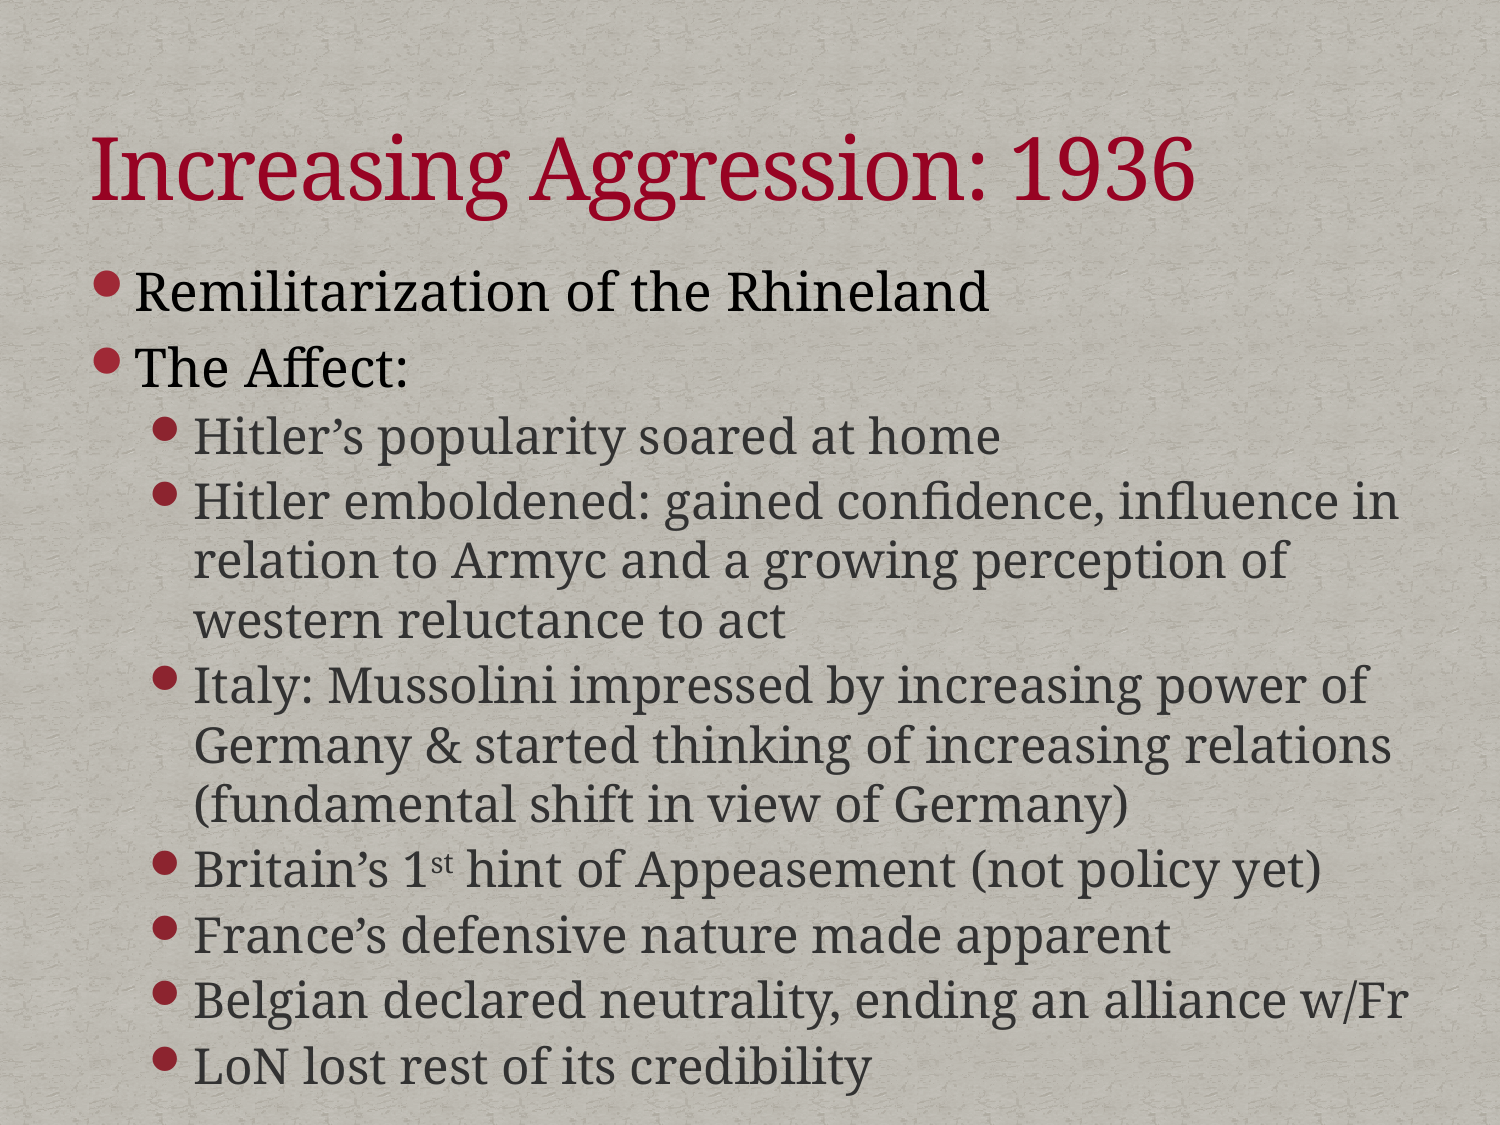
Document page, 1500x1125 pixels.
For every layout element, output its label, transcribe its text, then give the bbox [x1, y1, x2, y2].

list Remilitarization of the Rhineland The Affect: Hitler’s popularity soared at home Hitler emboldened: gained confidence, influence in relation to Armyc and a growing perception of western reluctance to act Italy: Mussolini impressed by increasing power of Germany & started thinking of increasing relations (fundamental shift in view of Germany) Britain’s 1st hint of Appeasement (not policy yet) France’s defensive nature made apparent Belgian declared neutrality, ending an alliance w/Fr LoN lost rest of its credibility [75, 249, 1425, 1125]
title Increasing Aggression: 1936 [74, 24, 1425, 225]
